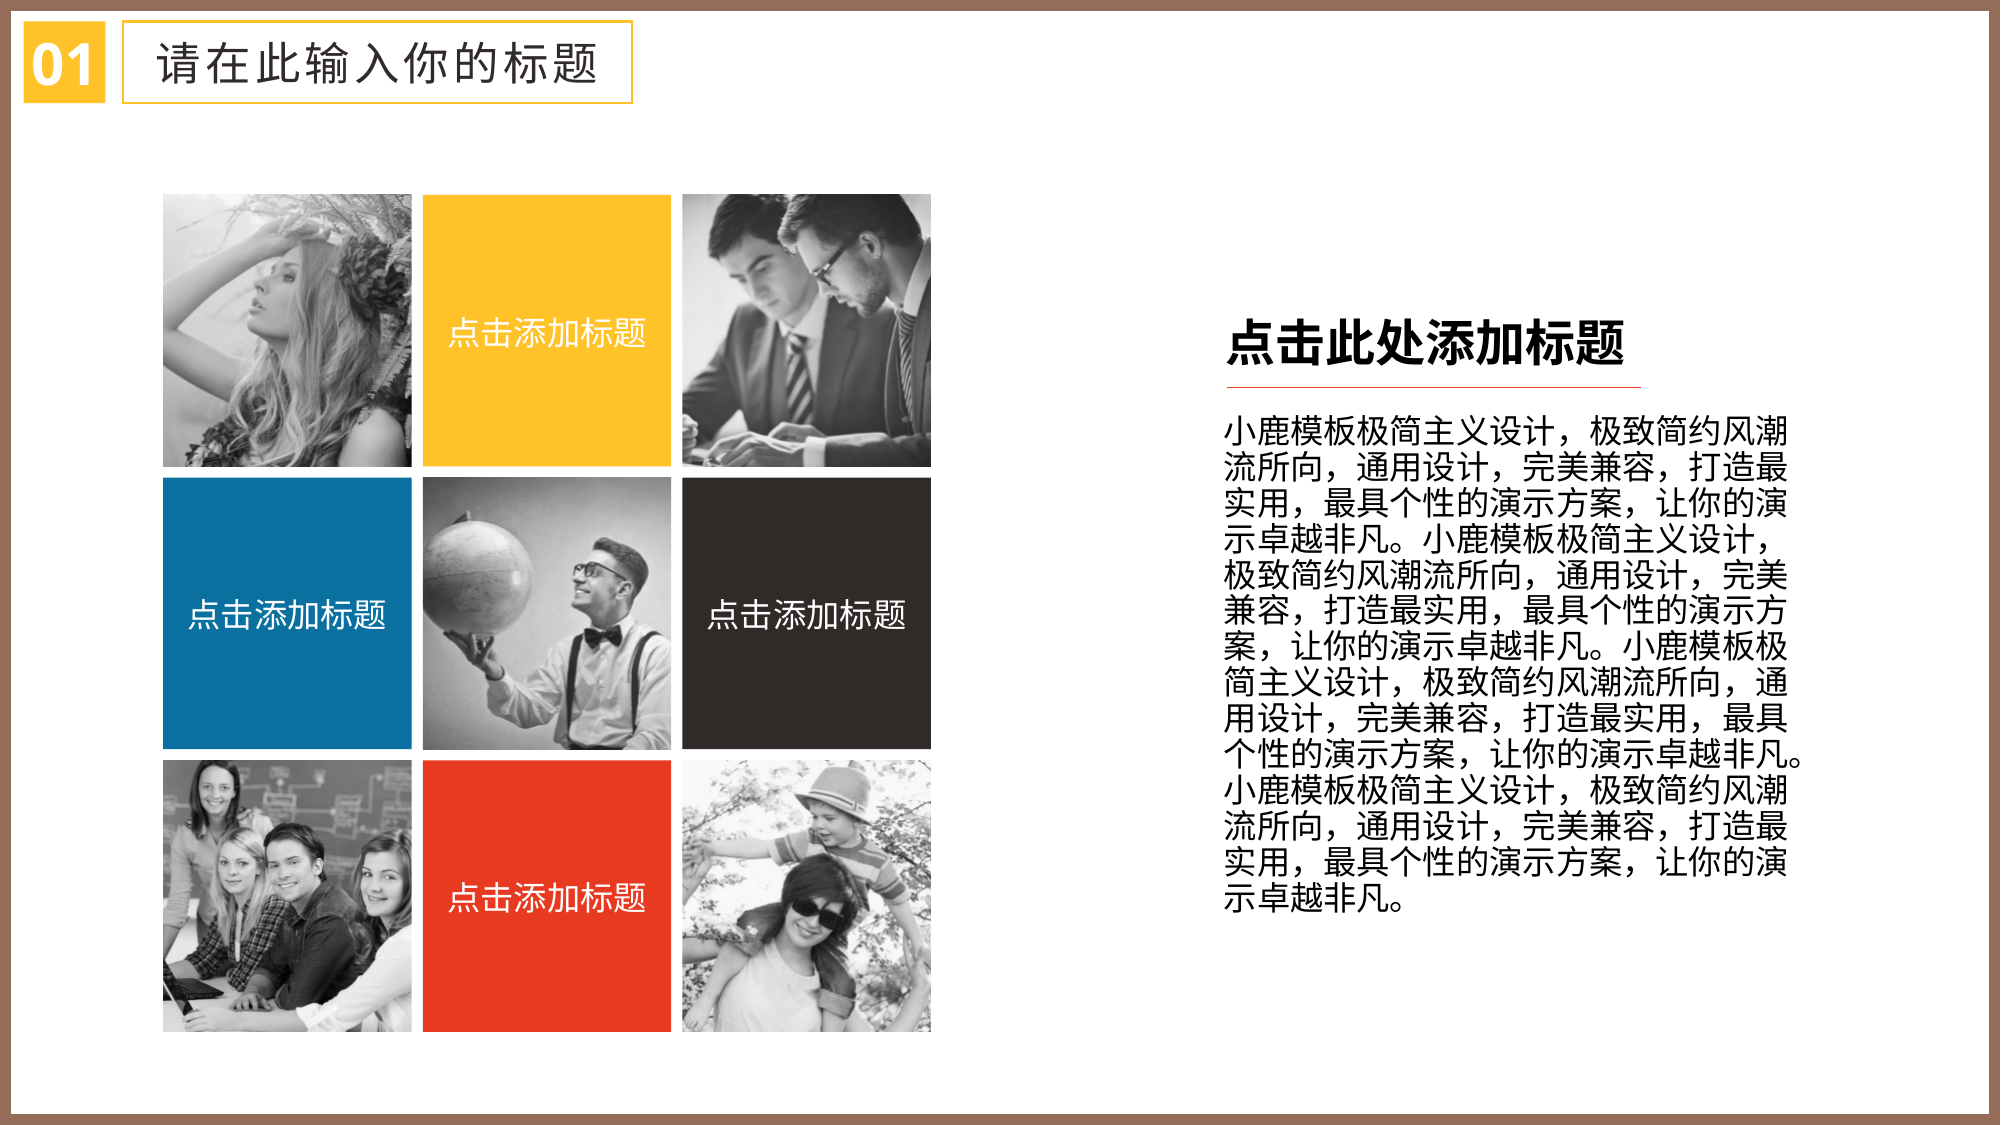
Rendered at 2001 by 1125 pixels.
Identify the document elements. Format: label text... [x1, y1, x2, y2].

text_box 点击添加标题 [422, 760, 672, 1032]
text_box [163, 194, 412, 467]
text_box 点击添加标题 [422, 194, 672, 467]
text_box 请在此输入你的标题 [122, 20, 633, 104]
text_box [682, 760, 931, 1032]
text_box [0, 0, 2000, 1125]
text_box [163, 760, 412, 1032]
text_box 点击此处添加标题 [1211, 303, 1641, 379]
text_box [422, 477, 672, 750]
text_box 01 [23, 20, 106, 104]
text_box 小鹿模板极简主义设计，极致简约风潮流所向，通用设计，完美兼容，打造最实用，最具个性的演示方案，让你的演示卓越非凡。小鹿模板极简主义设计，极致简约风潮流所向，通用设计，完美兼容，打造最实用，最具个性的演示方案，让你的演示卓越非凡。小鹿模板极简主义设计，极致简约风潮流所向，通用设计，完美兼容，打造最实用，最具个性的演示方案，让你的演示卓越非凡。小鹿模板极简主义设计，极致简约风潮流所向，通用设计，完美兼容，打造最实用，最具个性的演示方案，让你的演示卓越非凡。 [1208, 407, 1837, 925]
text_box [682, 194, 931, 467]
text_box 点击添加标题 [163, 477, 412, 750]
text_box 点击添加标题 [682, 477, 931, 750]
